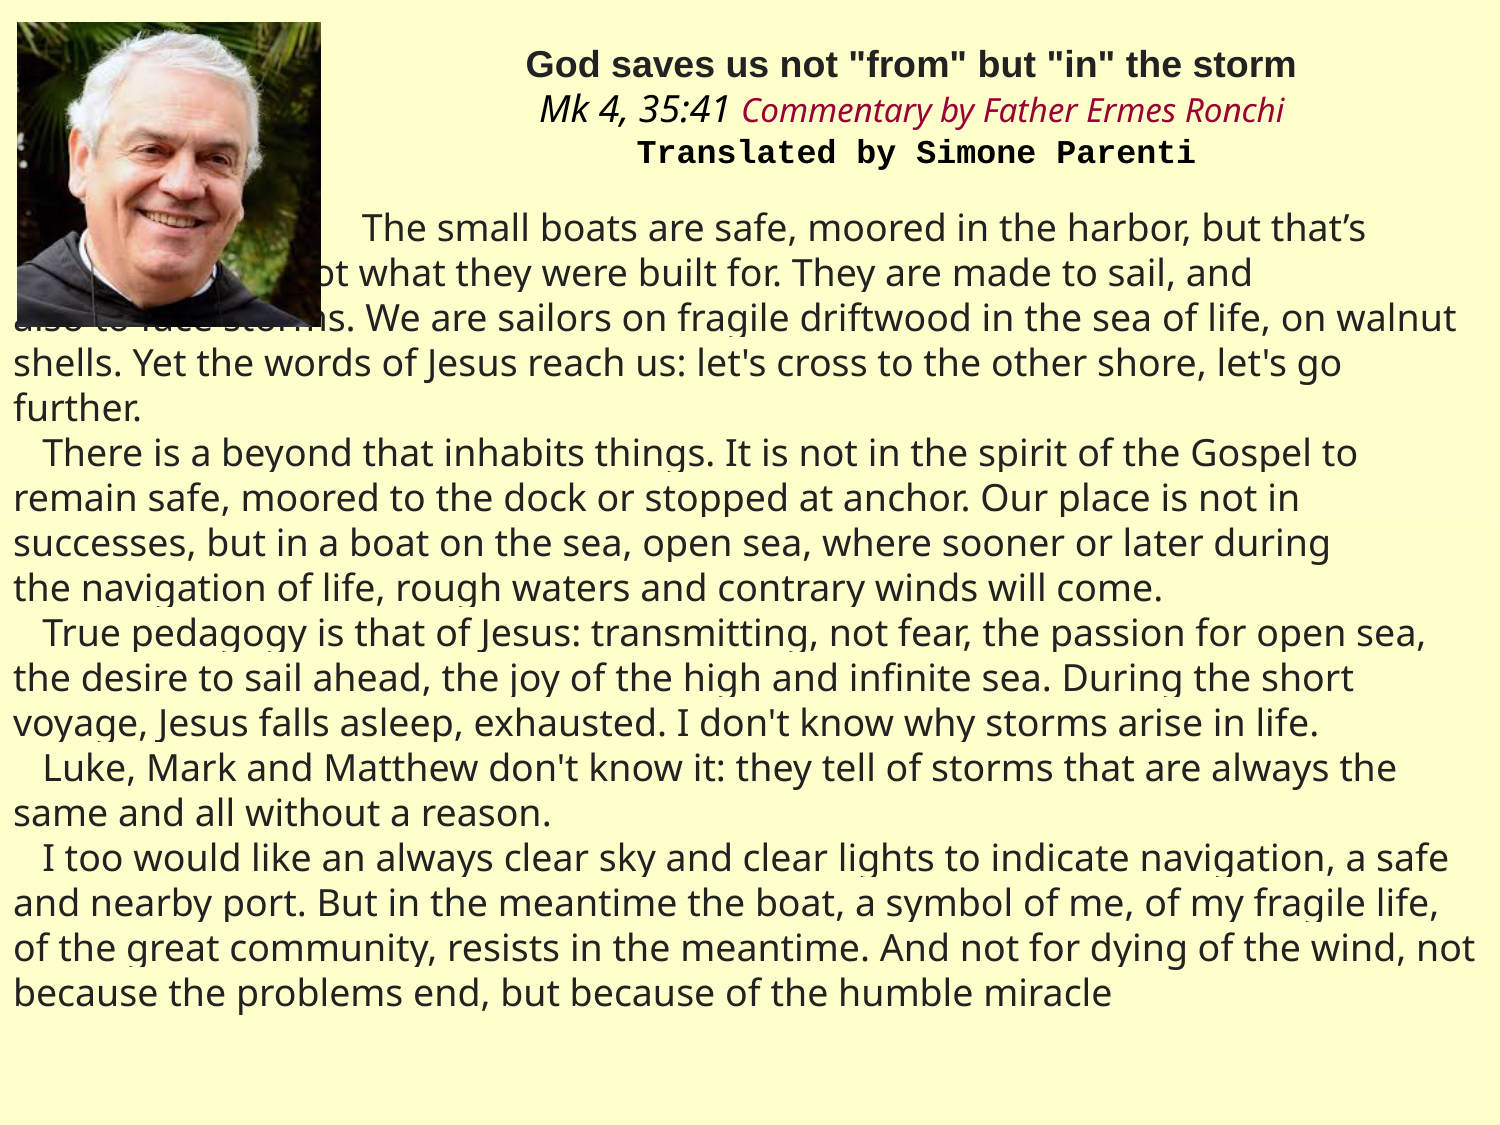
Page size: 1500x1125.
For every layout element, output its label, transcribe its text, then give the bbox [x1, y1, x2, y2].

text_box God saves us not "from" but "in" the storm Mk 4, 35:41 Commentary by Father Ermes Ronchi Translated by Simone Parenti [350, 33, 1483, 178]
text_box The small boats are safe, moored in the harbor, but that’s not what they were built for. They are made to sail, and also to face storms. We are sailors on fragile driftwood in the sea of life, on walnut shells. Yet the words of Jesus reach us: let's cross to the other shore, let's go further. There is a beyond that inhabits things. It is not in the spirit of the Gospel to remain safe, moored to the dock or stopped at anchor. Our place is not in successes, but in a boat on the sea, open sea, where sooner or later during the navigation of life, rough waters and contrary winds will come. True pedagogy is that of Jesus: transmitting, not fear, the passion for open sea, the desire to sail ahead, the joy of the high and infinite sea. During the short voyage, Jesus falls asleep, exhausted. I don't know why storms arise in life. Luke, Mark and Matthew don't know it: they tell of storms that are always the same and all without a reason. I too would like an always clear sky and clear lights to indicate navigation, a safe and nearby port. But in the meantime the boat, a symbol of me, of my fragile life, of the great community, resists in the meantime. And not for dying of the wind, not because the problems end, but because of the humble miracle [0, 196, 1499, 1022]
picture [17, 22, 321, 327]
